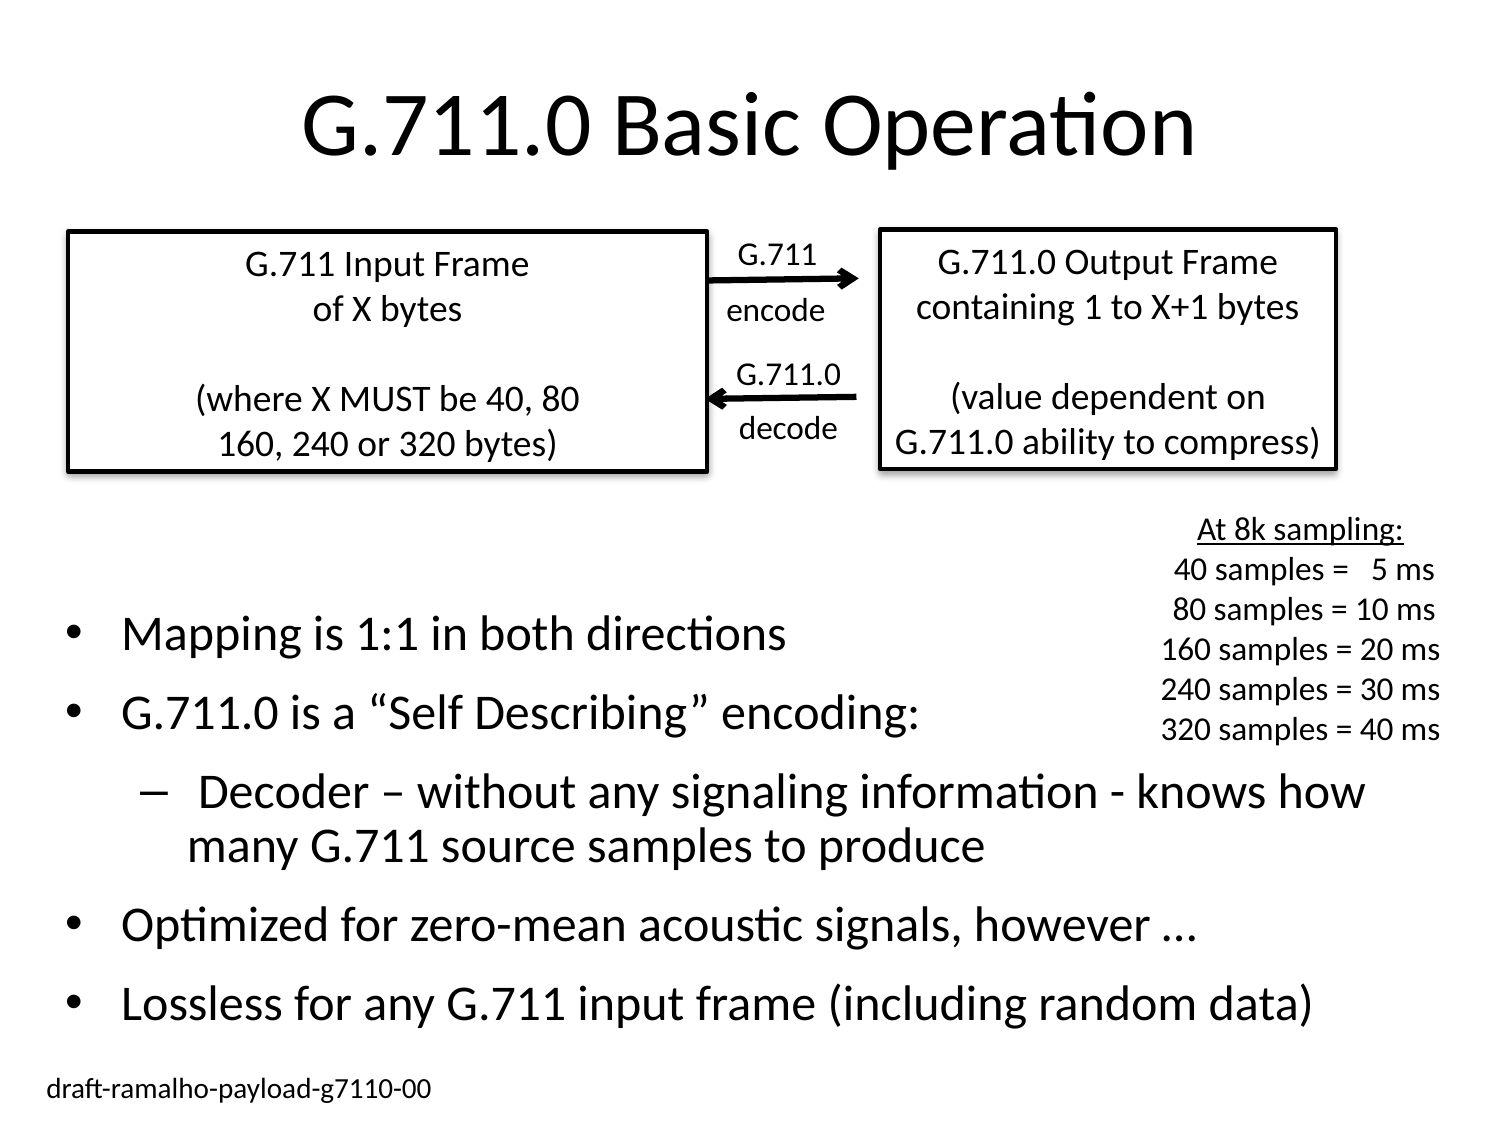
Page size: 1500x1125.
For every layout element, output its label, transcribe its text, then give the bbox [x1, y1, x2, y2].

text_box draft-ramalho-payload-g7110-00 [31, 1062, 447, 1113]
text_box encode [711, 289, 841, 336]
list Mapping is 1:1 in both directions G.711.0 is a “Self Describing” encoding: Decoder – without any signaling information - knows how many G.711 source samples to produce Optimized for zero-mean acoustic signals, however … Lossless for any G.711 input frame (including random data) [49, 599, 1476, 1051]
text_box At 8k sampling: 40 samples = 5 ms 80 samples = 10 ms 160 samples = 20 ms 240 samples = 30 ms 320 samples = 40 ms [1145, 499, 1456, 755]
text_box G.711.0 Output Frame containing 1 to X+1 bytes (value dependent on G.711.0 ability to compress) [880, 229, 1336, 470]
text_box G.711 [722, 224, 833, 276]
text_box G.711.0 [721, 344, 856, 396]
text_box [704, 396, 857, 400]
text_box decode [724, 408, 853, 454]
text_box G.711 Input Frame of X bytes (where X MUST be 40, 80 160, 240 or 320 bytes) [68, 231, 708, 472]
title G.711.0 Basic Operation [74, 24, 1426, 213]
